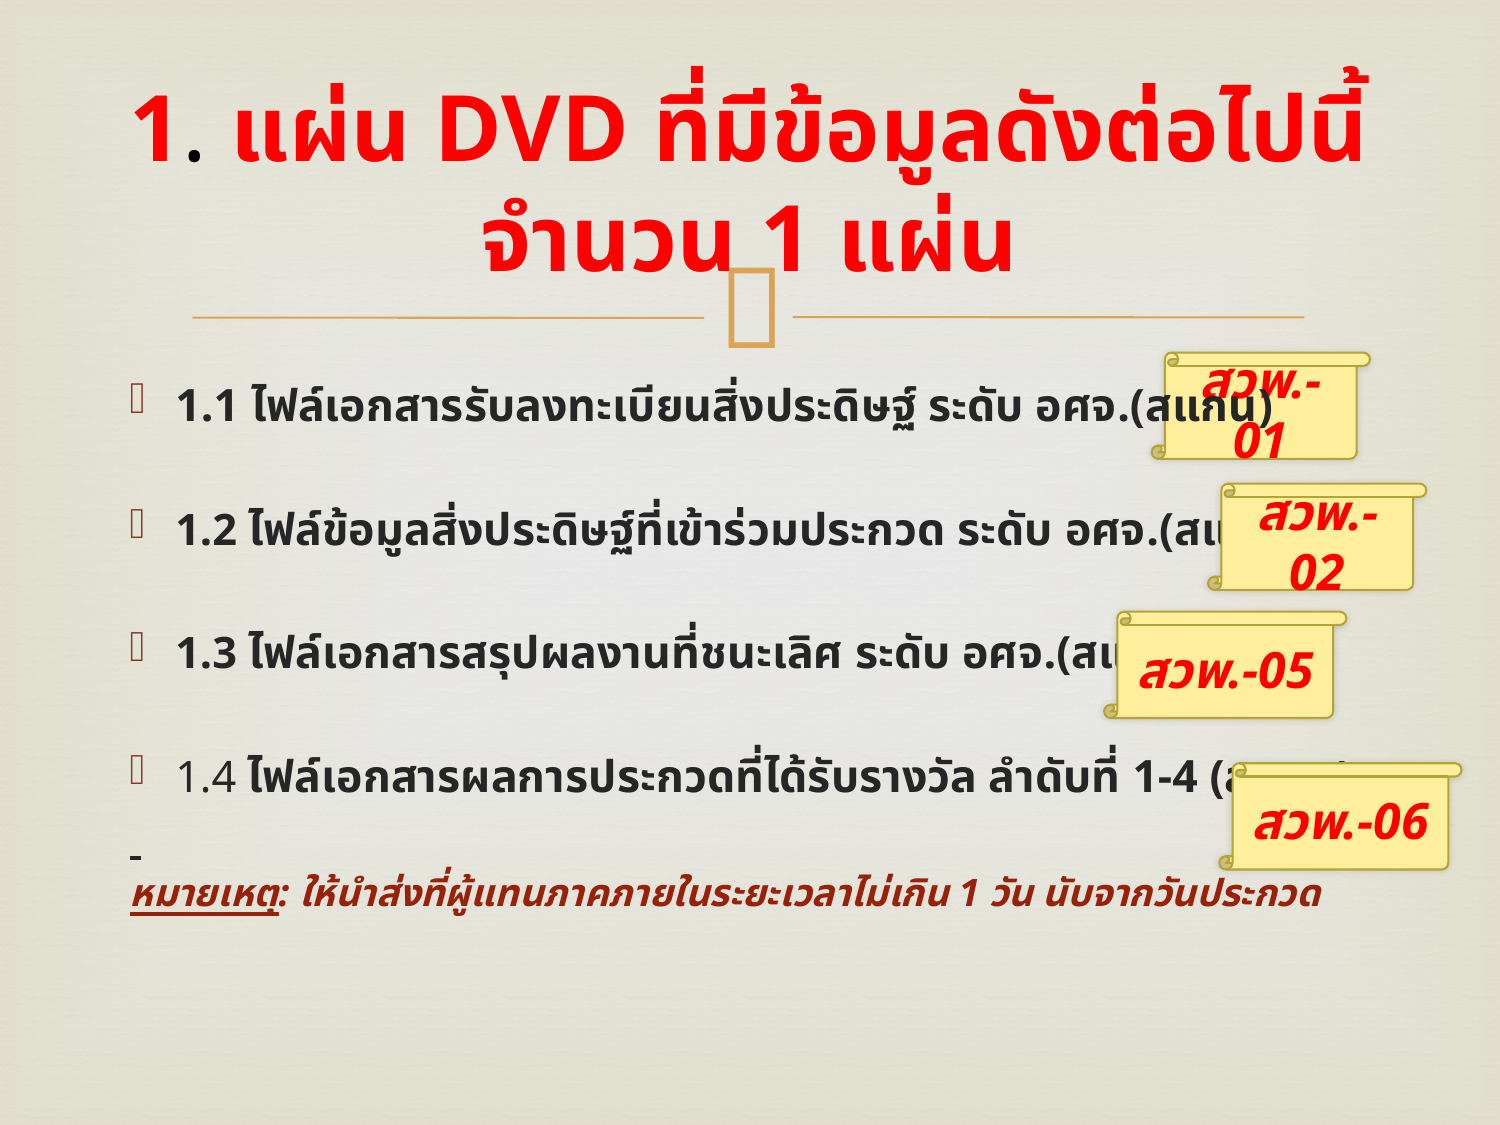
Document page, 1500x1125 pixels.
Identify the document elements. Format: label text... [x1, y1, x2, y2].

text_box สวพ.-01 [1163, 351, 1371, 368]
title 1. แผ่น DVD ที่มีข้อมูลดังต่อไปนี้ จำนวน 1 แผ่น [112, 93, 1386, 267]
text_box สวพ.-05 [1103, 610, 1348, 720]
list 1.1 ไฟล์เอกสารรับลงทะเบียนสิ่งประดิษฐ์ ระดับ อศจ.(สแกน) 1.2 ไฟล์ข้อมูลสิ่งประดิษฐ์ที่เข้าร่วมประกวด ระดับ อศจ.(สแกน) 1.3 ไฟล์เอกสารสรุปผลงานที่ชนะเลิศ ระดับ อศจ.(สแกน) 1.4 ไฟล์เอกสารผลการประกวดที่ได้รับรางวัล ลำดับที่ 1-4 (สแกน) หมายเหตุ: ให้นำส่งที่ผู้แทนภาคภายในระยะเวลาไม่เกิน 1 วัน นับจากวันประกวด [114, 368, 1386, 1005]
text_box สวพ.-02 [1207, 482, 1428, 591]
text_box สวพ.-06 [1218, 762, 1463, 871]
